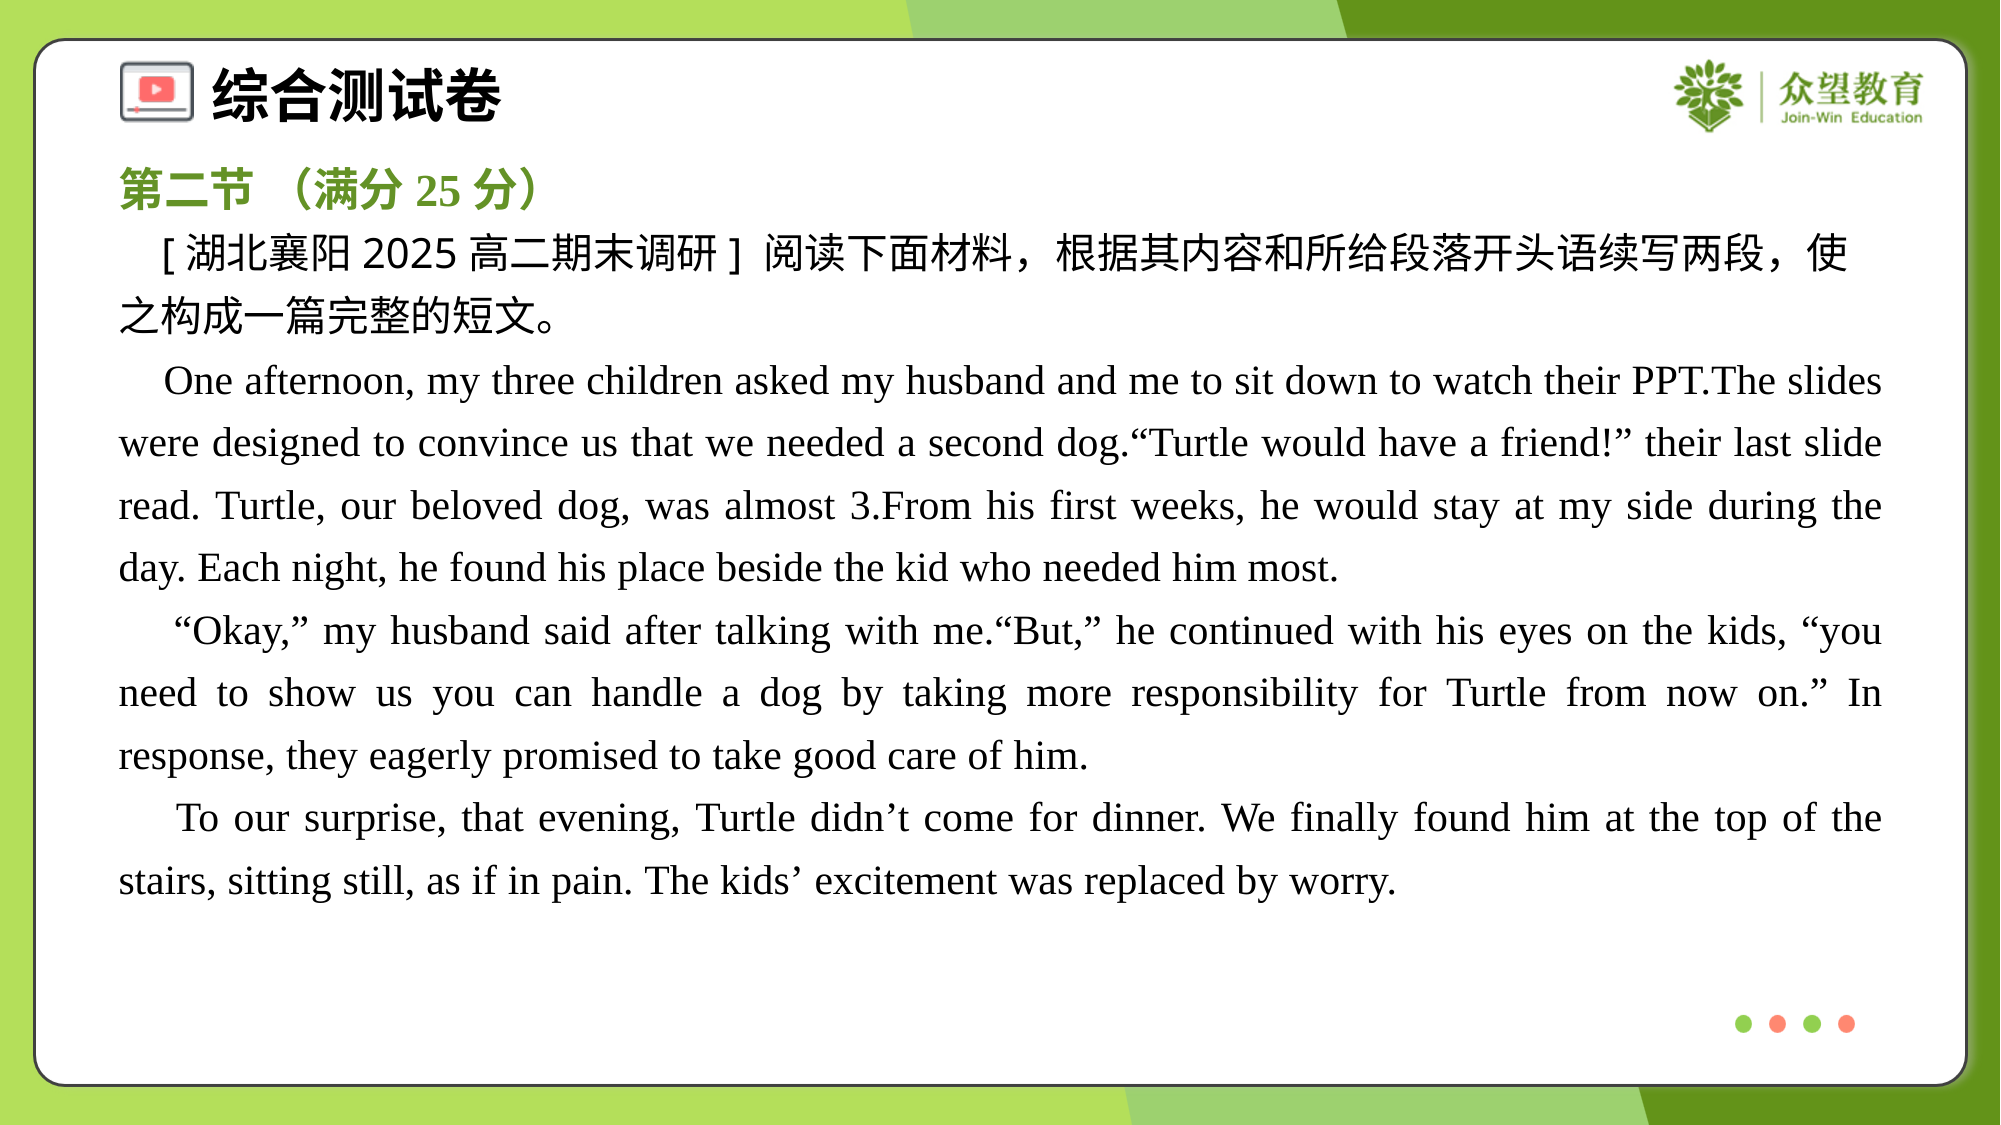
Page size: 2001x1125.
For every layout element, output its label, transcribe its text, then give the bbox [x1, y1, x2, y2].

text_box [湖北襄阳2025高二期末调研] 阅读下面材料，根据其内容和所给段落开头语续写两段，使之构成一篇完整的短文。 [118, 214, 1883, 335]
text_box One afternoon, my three children asked my husband and me to sit down to watch their PPT.The slides were designed to convince us that we needed a second dog.“Turtle would have a friend!” their last slide read. Turtle, our beloved dog, was almost 3.From his first weeks, he would stay at my side during the day. Each night, he found his place beside the kid who needed him most. “Okay,” my husband said after talking with me.“But,” he continued with his eyes on the kids, “you need to show us you can handle a dog by taking more responsibility for Turtle from now on.” In response, they eagerly promised to take good care of him. To our surprise, that evening, Turtle didn’t come for dinner. We finally found him at the top of the stairs, sitting still, as if in pain. The kids’ excitement was replaced by worry. [118, 340, 1883, 966]
text_box 第二节 （满分25分） [118, 146, 1883, 214]
picture [0, 0, 2000, 1125]
